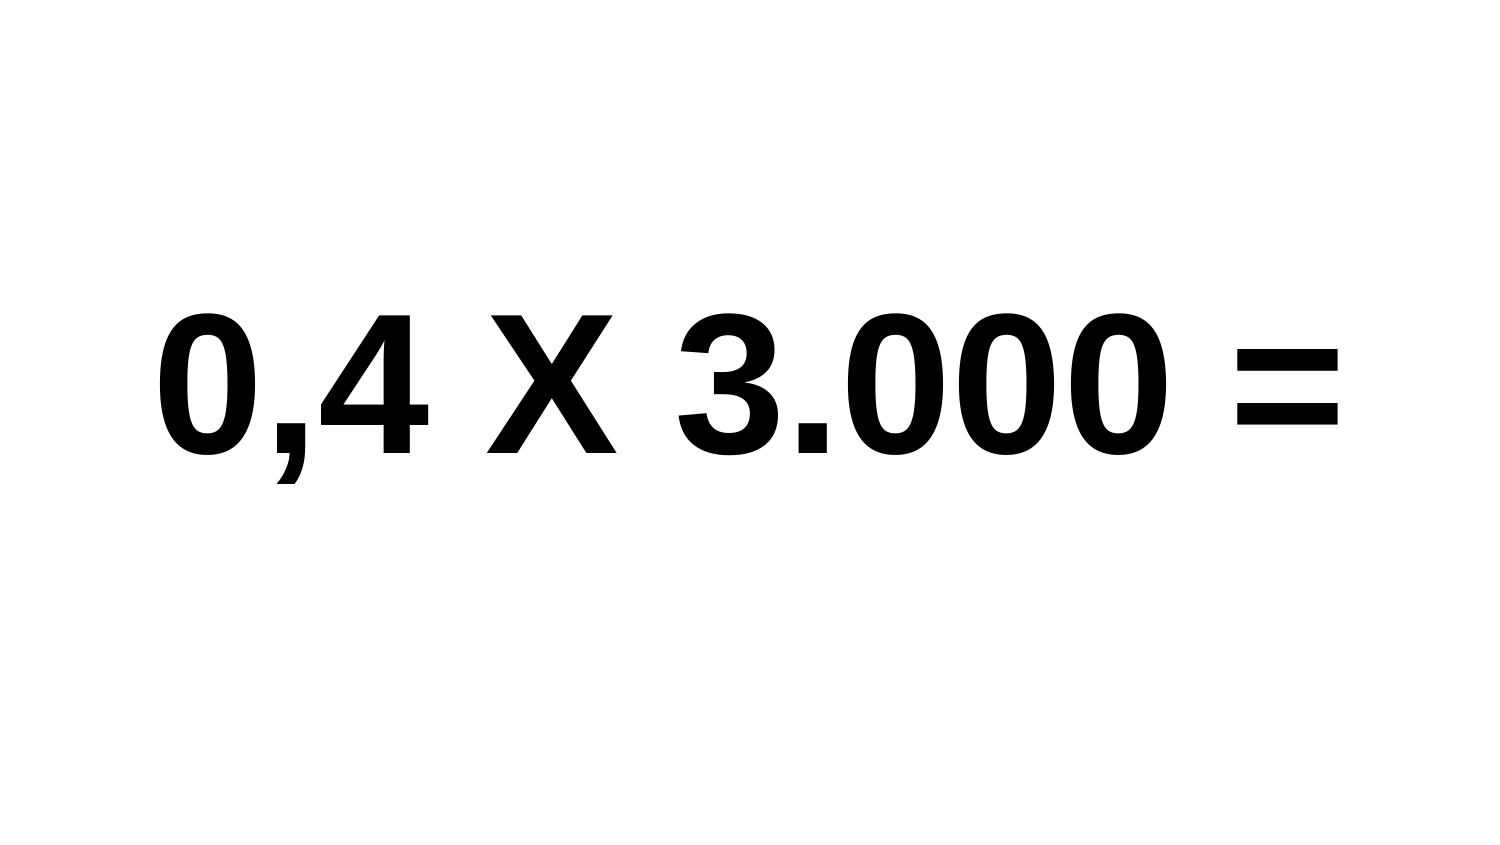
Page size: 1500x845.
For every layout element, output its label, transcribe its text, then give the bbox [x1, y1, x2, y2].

text_box 0,4 X 3.000 = [112, 318, 1388, 509]
